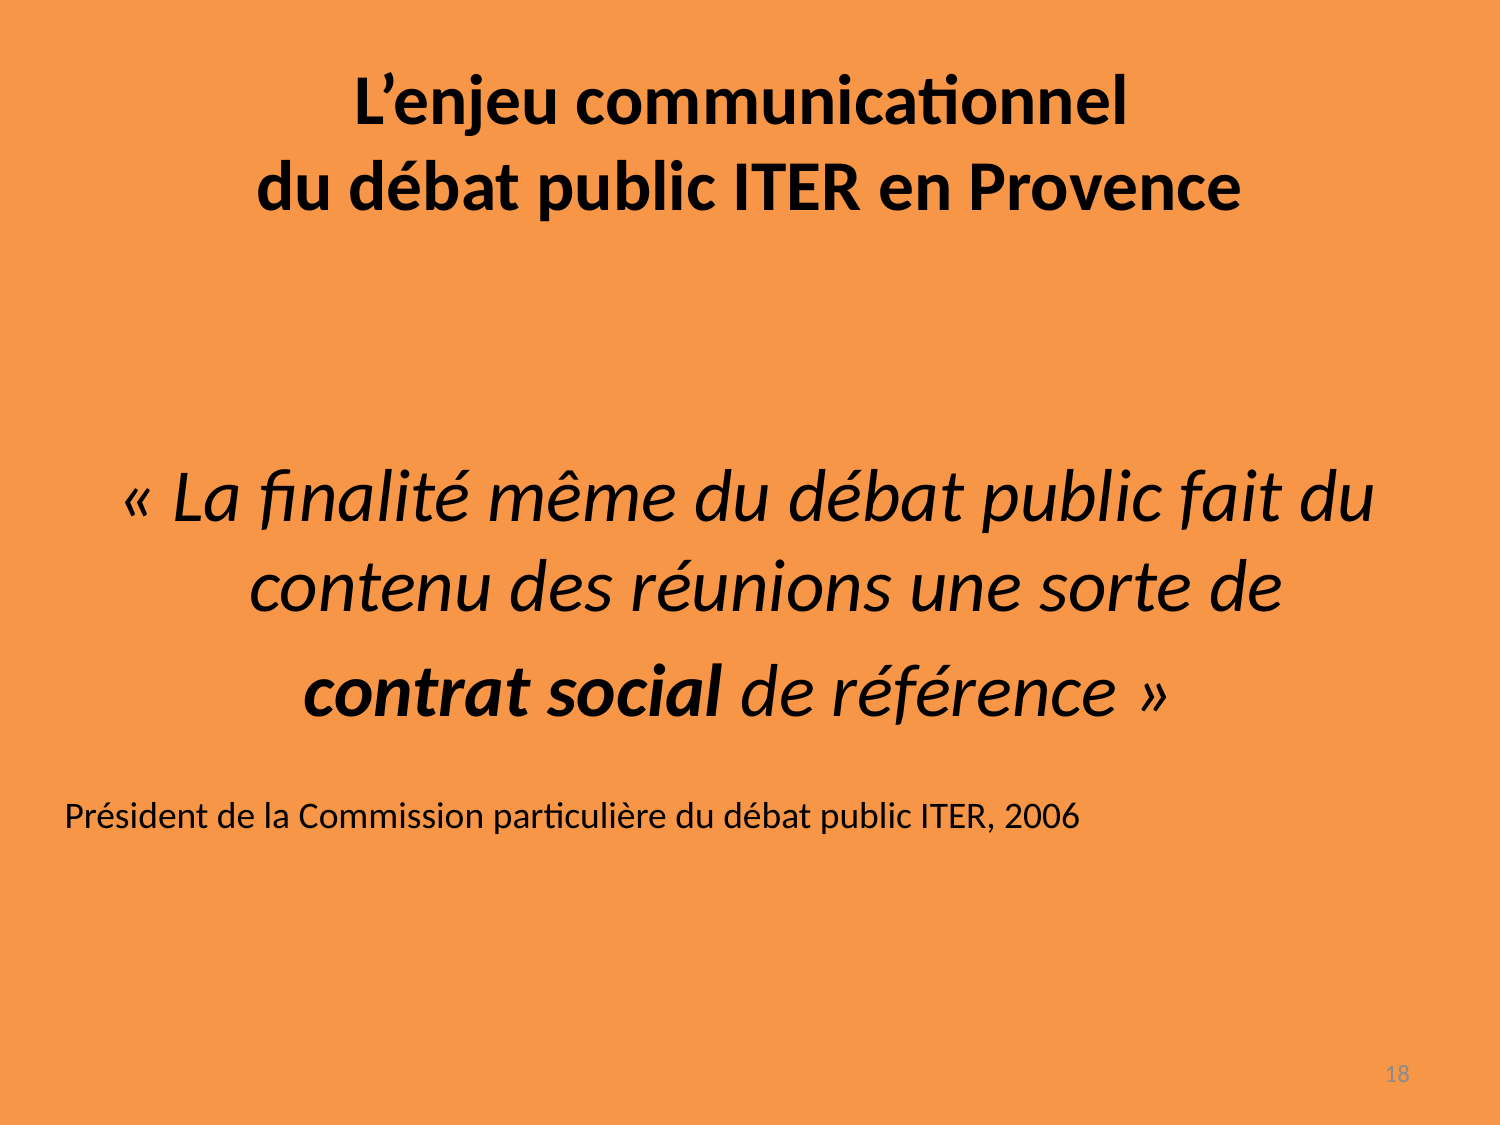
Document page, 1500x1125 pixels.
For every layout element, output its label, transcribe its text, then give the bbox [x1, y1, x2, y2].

slide_number 18 [1074, 1042, 1425, 1103]
title L’enjeu communicationnel du débat public ITER en Provence [75, 45, 1425, 233]
list « La finalité même du débat public fait du contenu des réunions une sorte de contrat social de référence » Président de la Commission particulière du débat public ITER, 2006 [49, 250, 1445, 1001]
